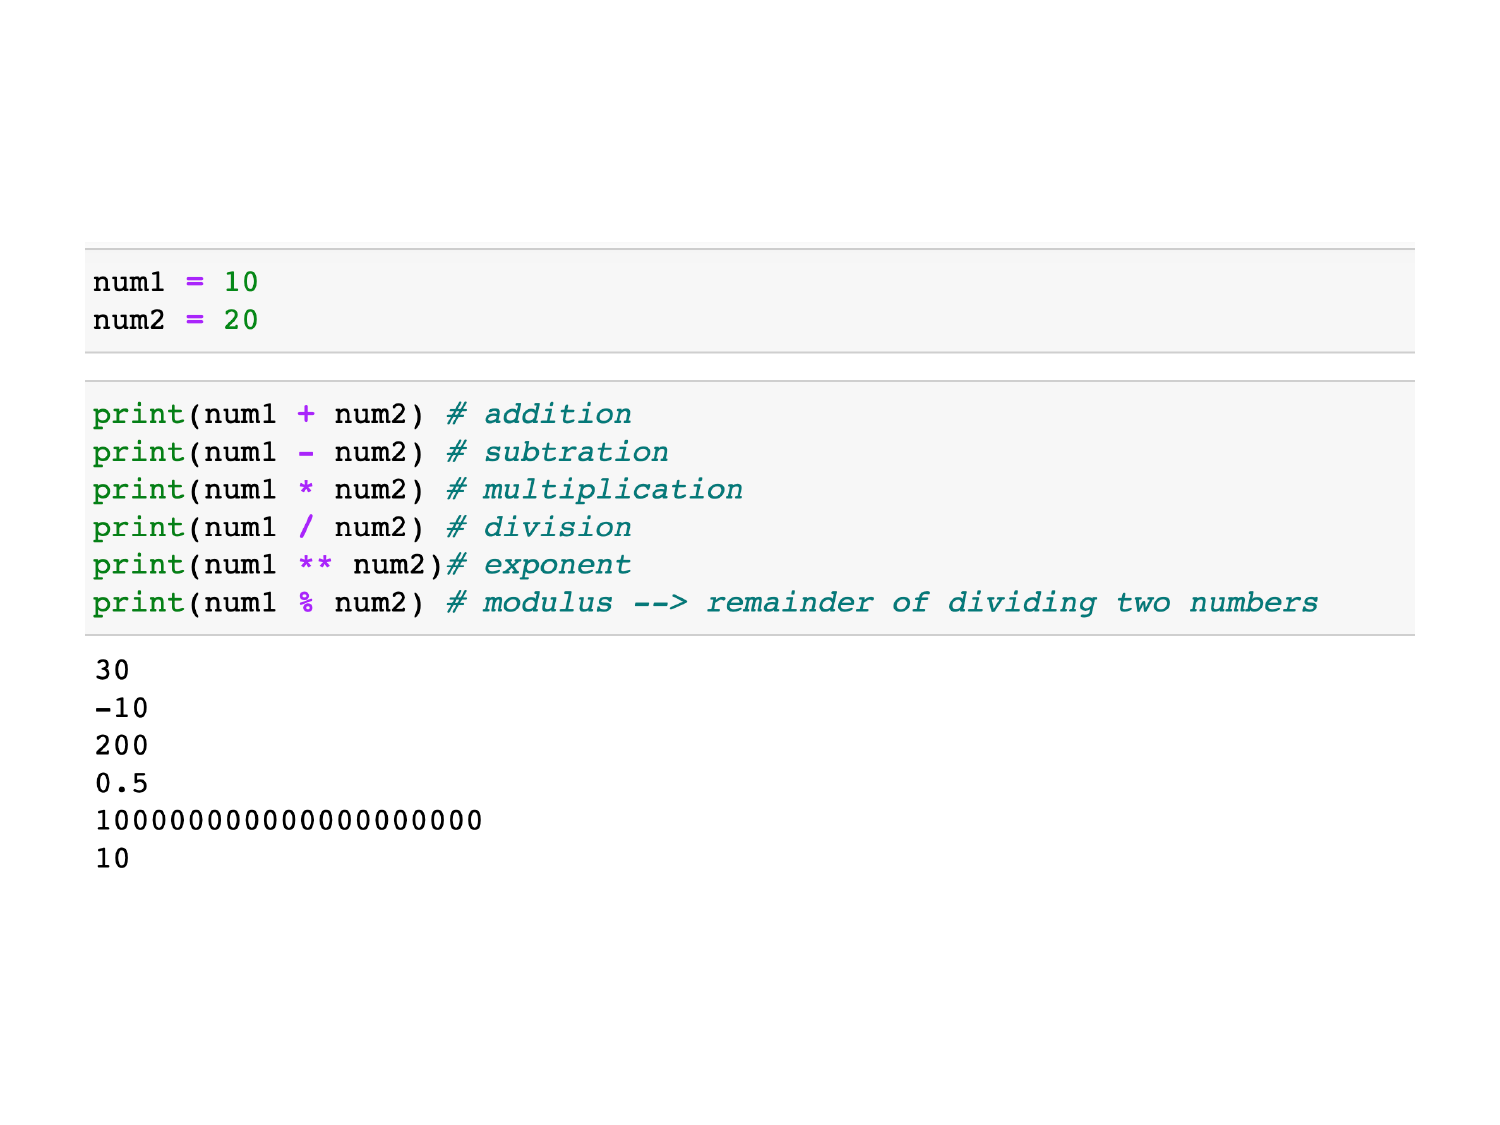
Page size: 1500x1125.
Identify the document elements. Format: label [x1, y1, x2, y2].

picture [85, 242, 1415, 883]
